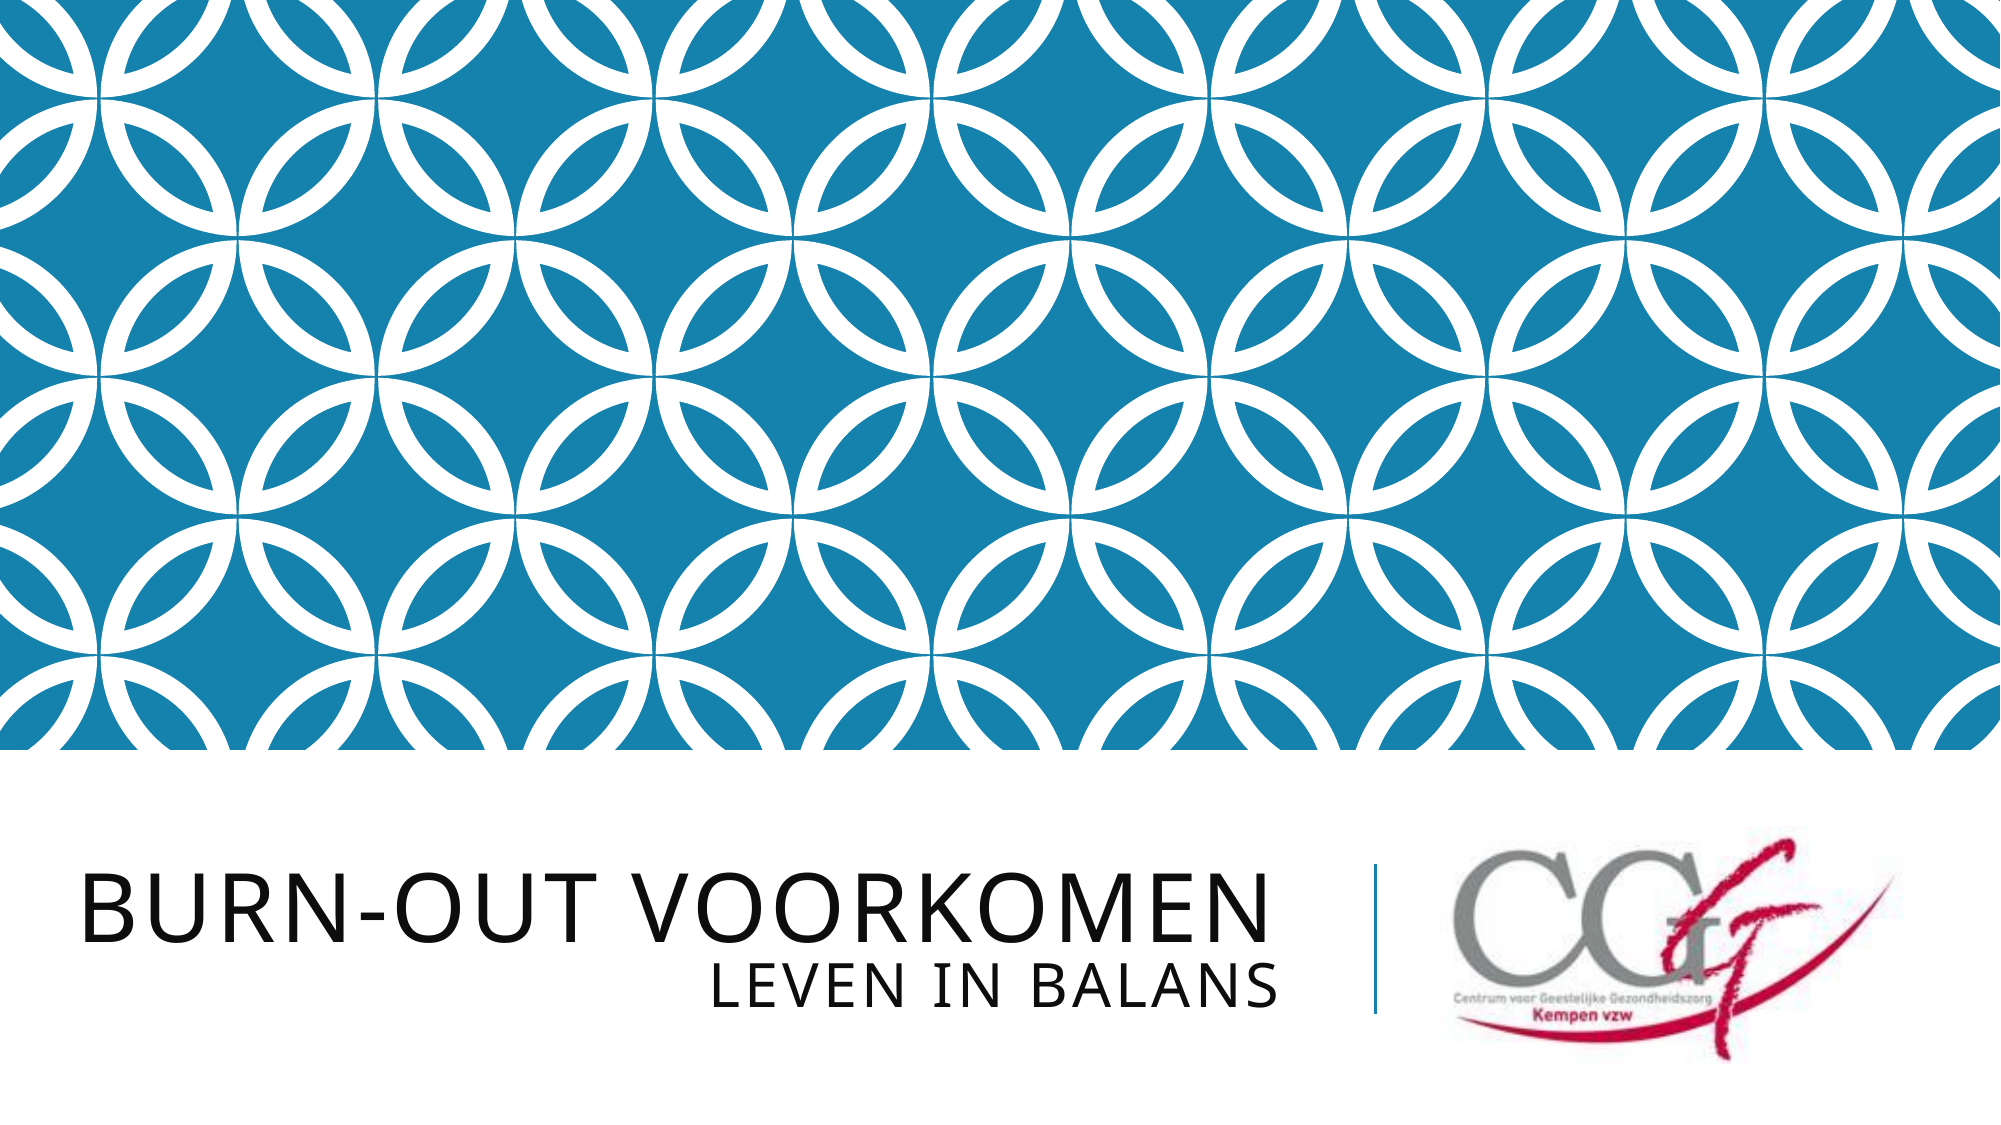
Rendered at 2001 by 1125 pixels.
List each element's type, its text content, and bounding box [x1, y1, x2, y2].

picture [1439, 826, 1904, 1065]
title Burn-out voorkomen leven in balans [20, 824, 1296, 1065]
